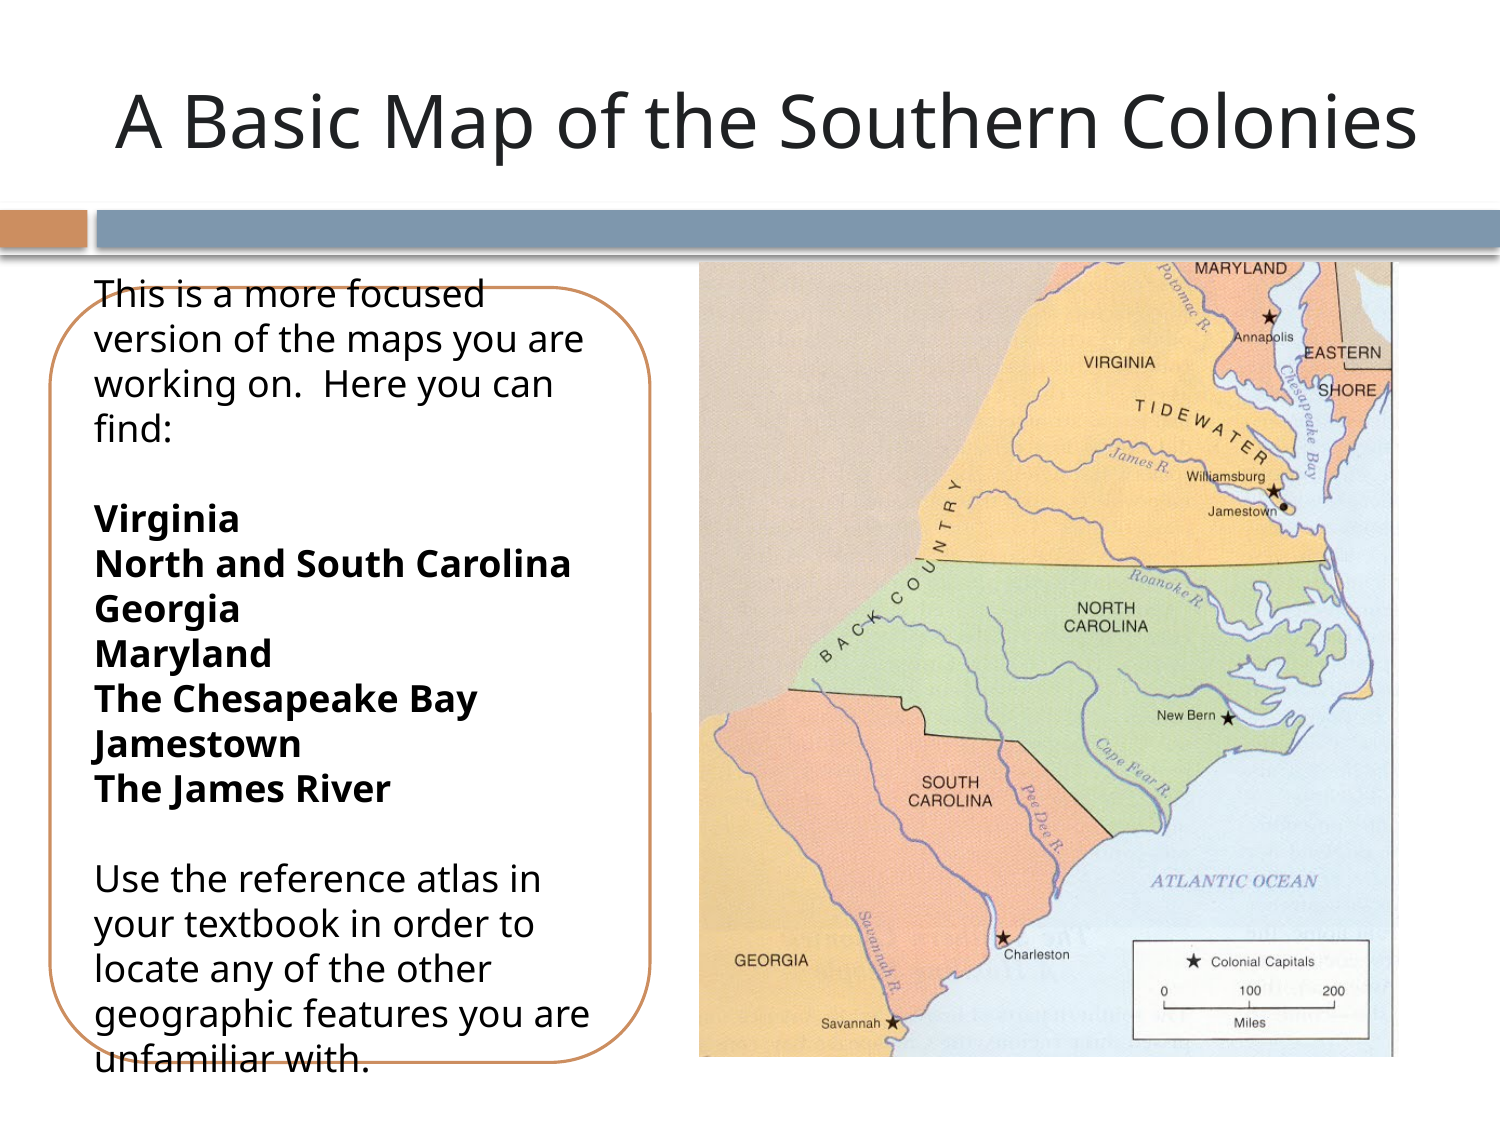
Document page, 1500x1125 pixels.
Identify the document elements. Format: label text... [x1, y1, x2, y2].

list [699, 262, 1399, 1058]
title A Basic Map of the Southern Colonies [100, 37, 1438, 200]
text_box This is a more focused version of the maps you are working on. Here you can find: Virginia North and South Carolina Georgia Maryland The Chesapeake Bay Jamestown The James River Use the reference atlas in your textbook in order to locate any of the other geographic features you are unfamiliar with. [48, 285, 652, 1065]
